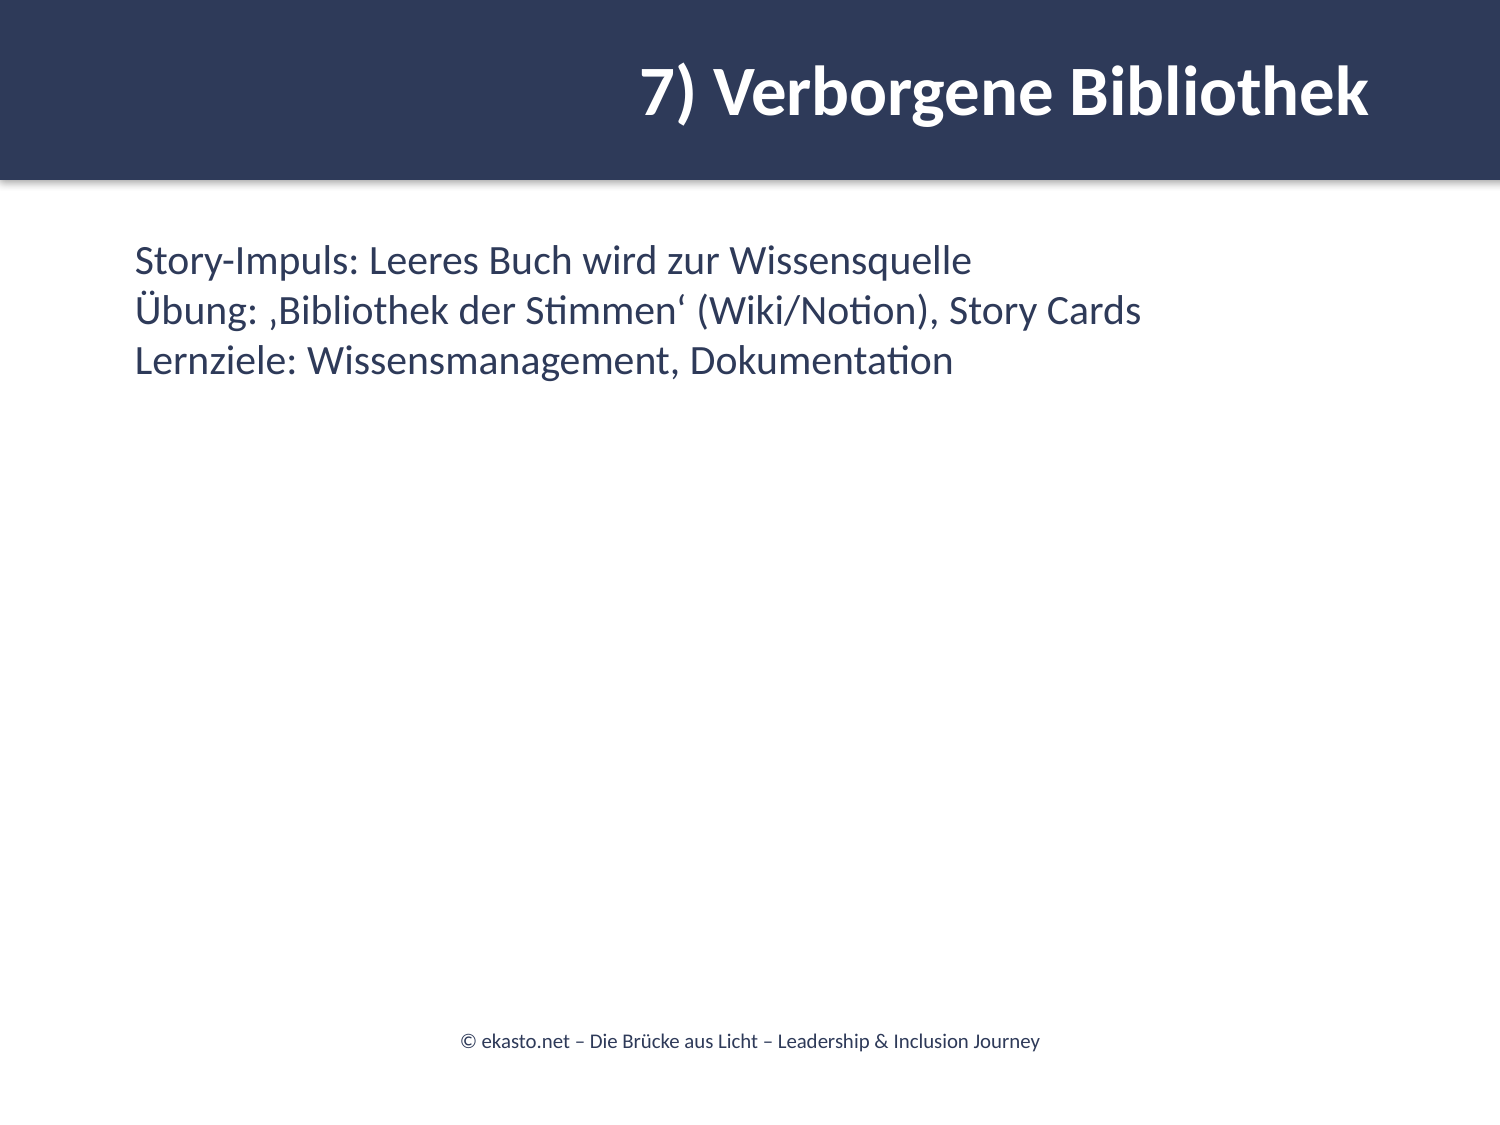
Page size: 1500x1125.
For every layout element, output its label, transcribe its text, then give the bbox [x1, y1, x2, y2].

text_box [0, 0, 1500, 181]
text_box Story-Impuls: Leeres Buch wird zur Wissensquelle Übung: ‚Bibliothek der Stimmen‘ (Wiki/Notion), Story Cards Lernziele: Wissensmanagement, Dokumentation [119, 224, 1500, 390]
text_box 7) Verborgene Bibliothek [624, 37, 1386, 138]
text_box © ekasto.net – Die Brücke aus Licht – Leadership & Inclusion Journey [444, 1020, 1056, 1060]
